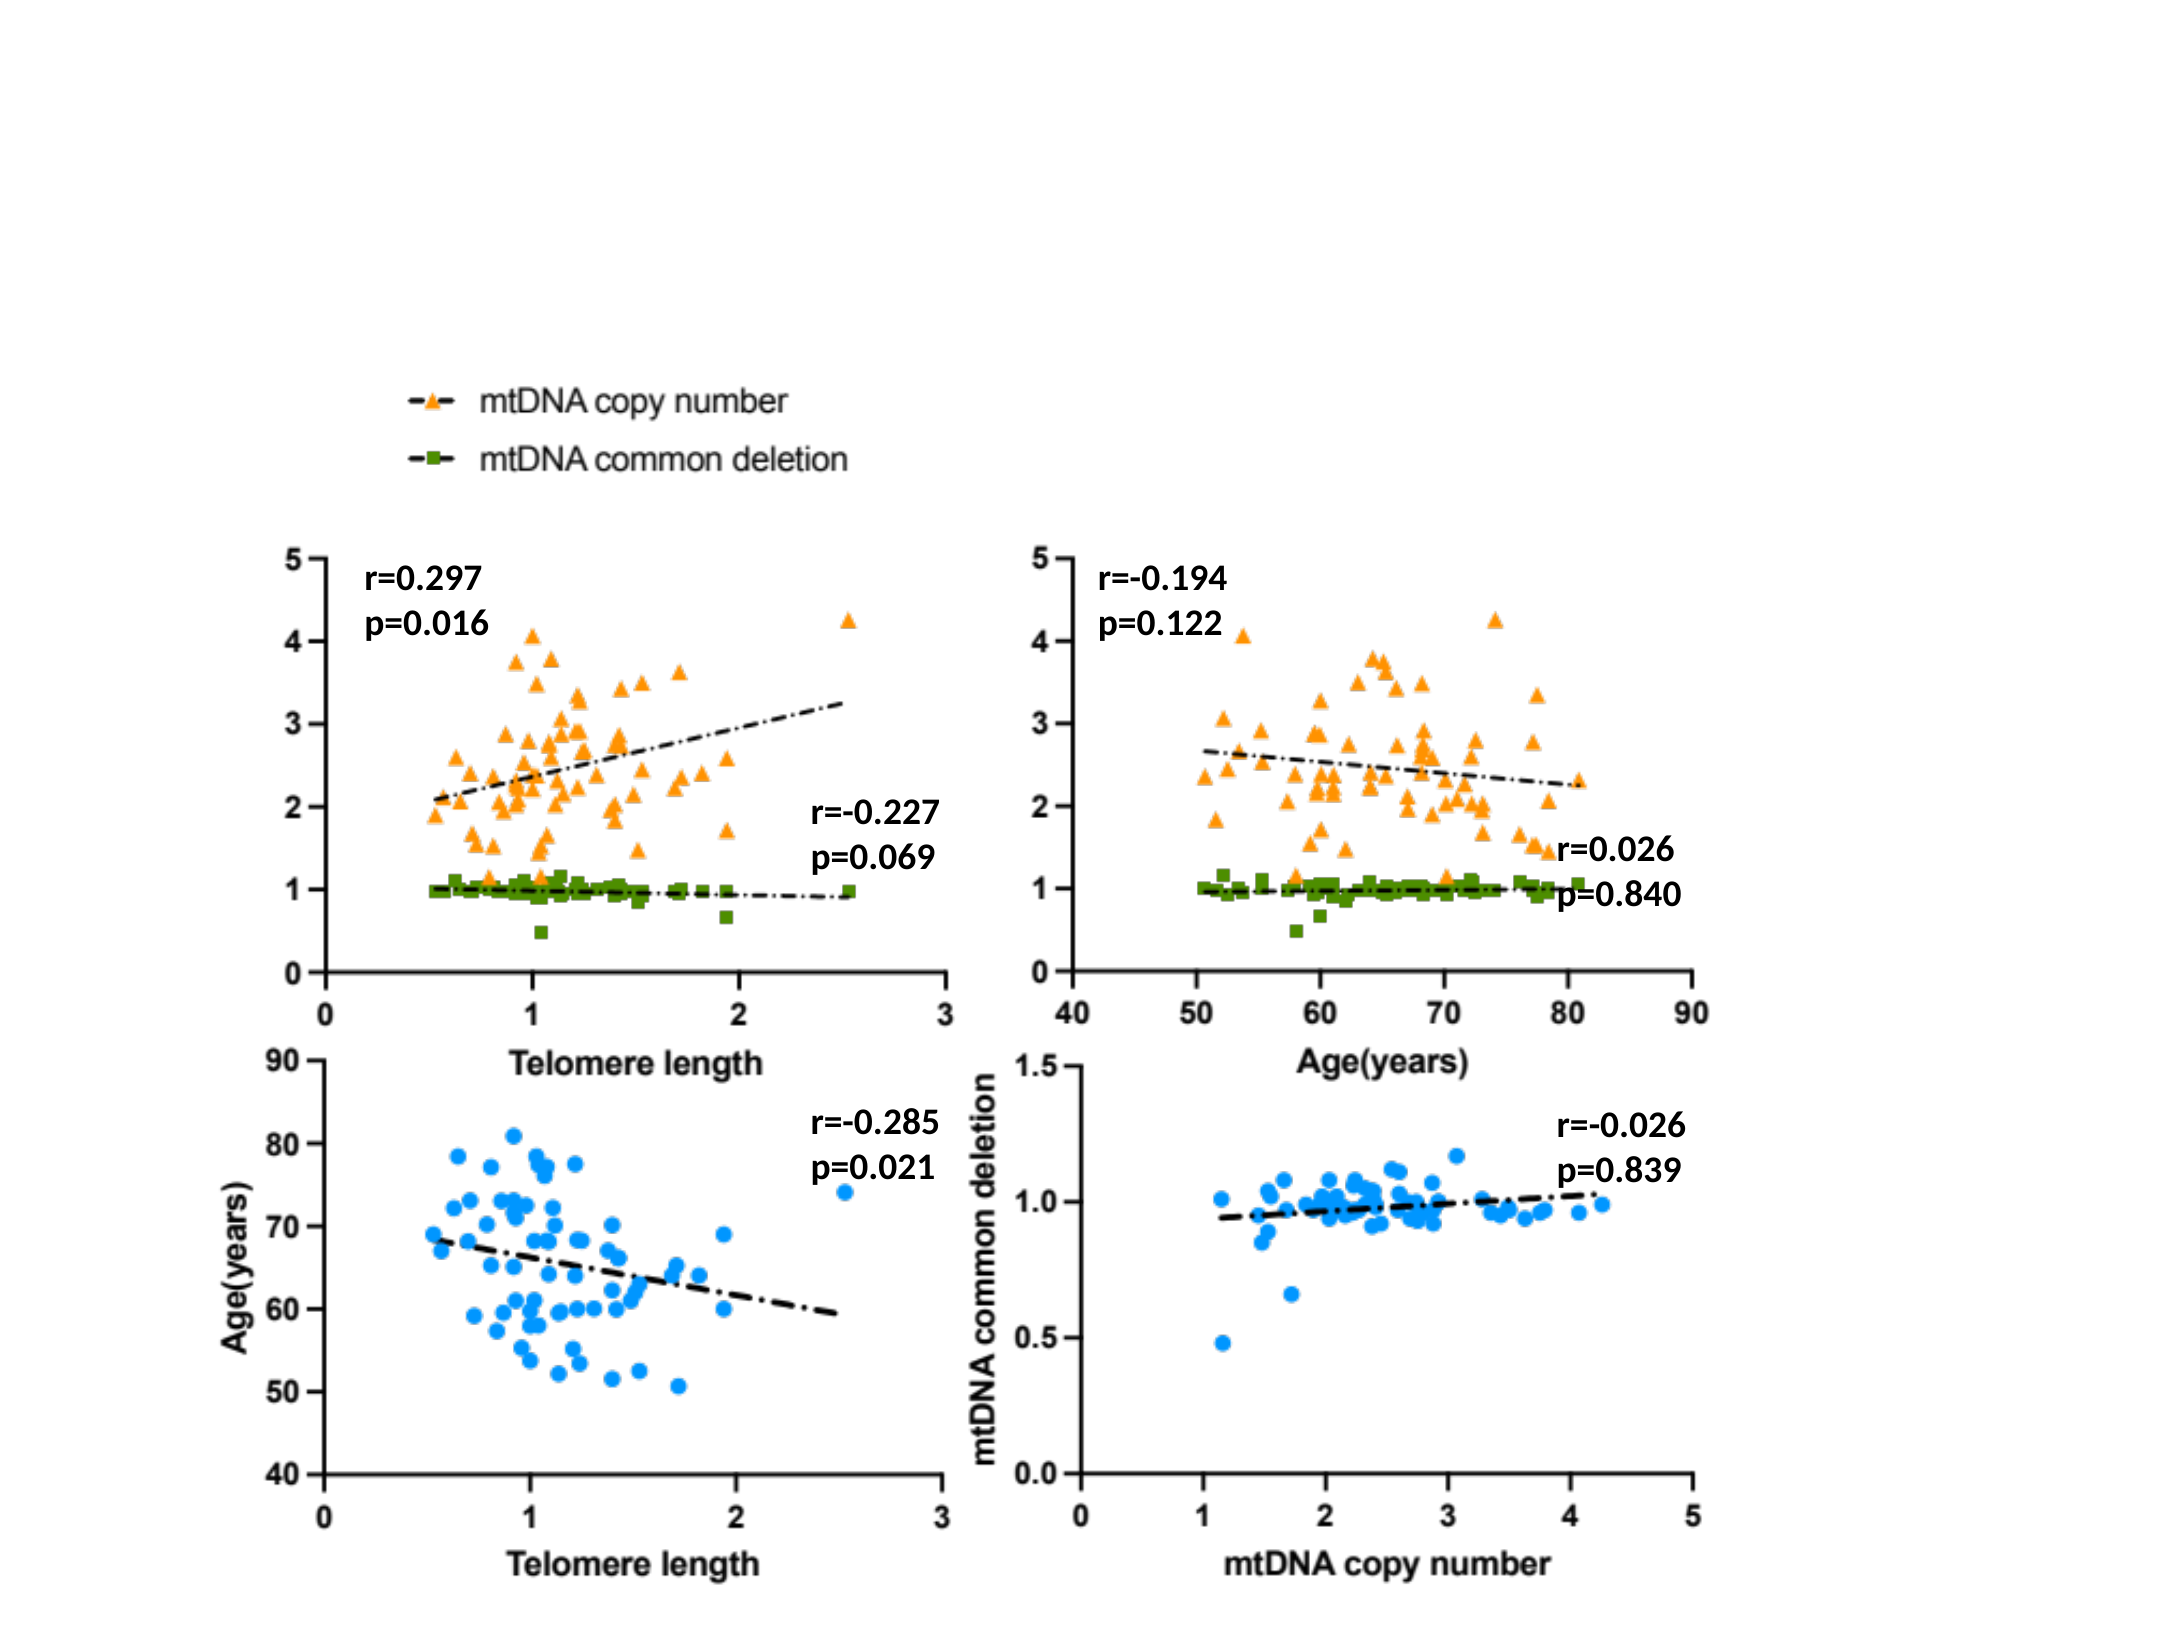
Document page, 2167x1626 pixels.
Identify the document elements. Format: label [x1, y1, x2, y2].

text_box [202, 370, 1792, 1597]
